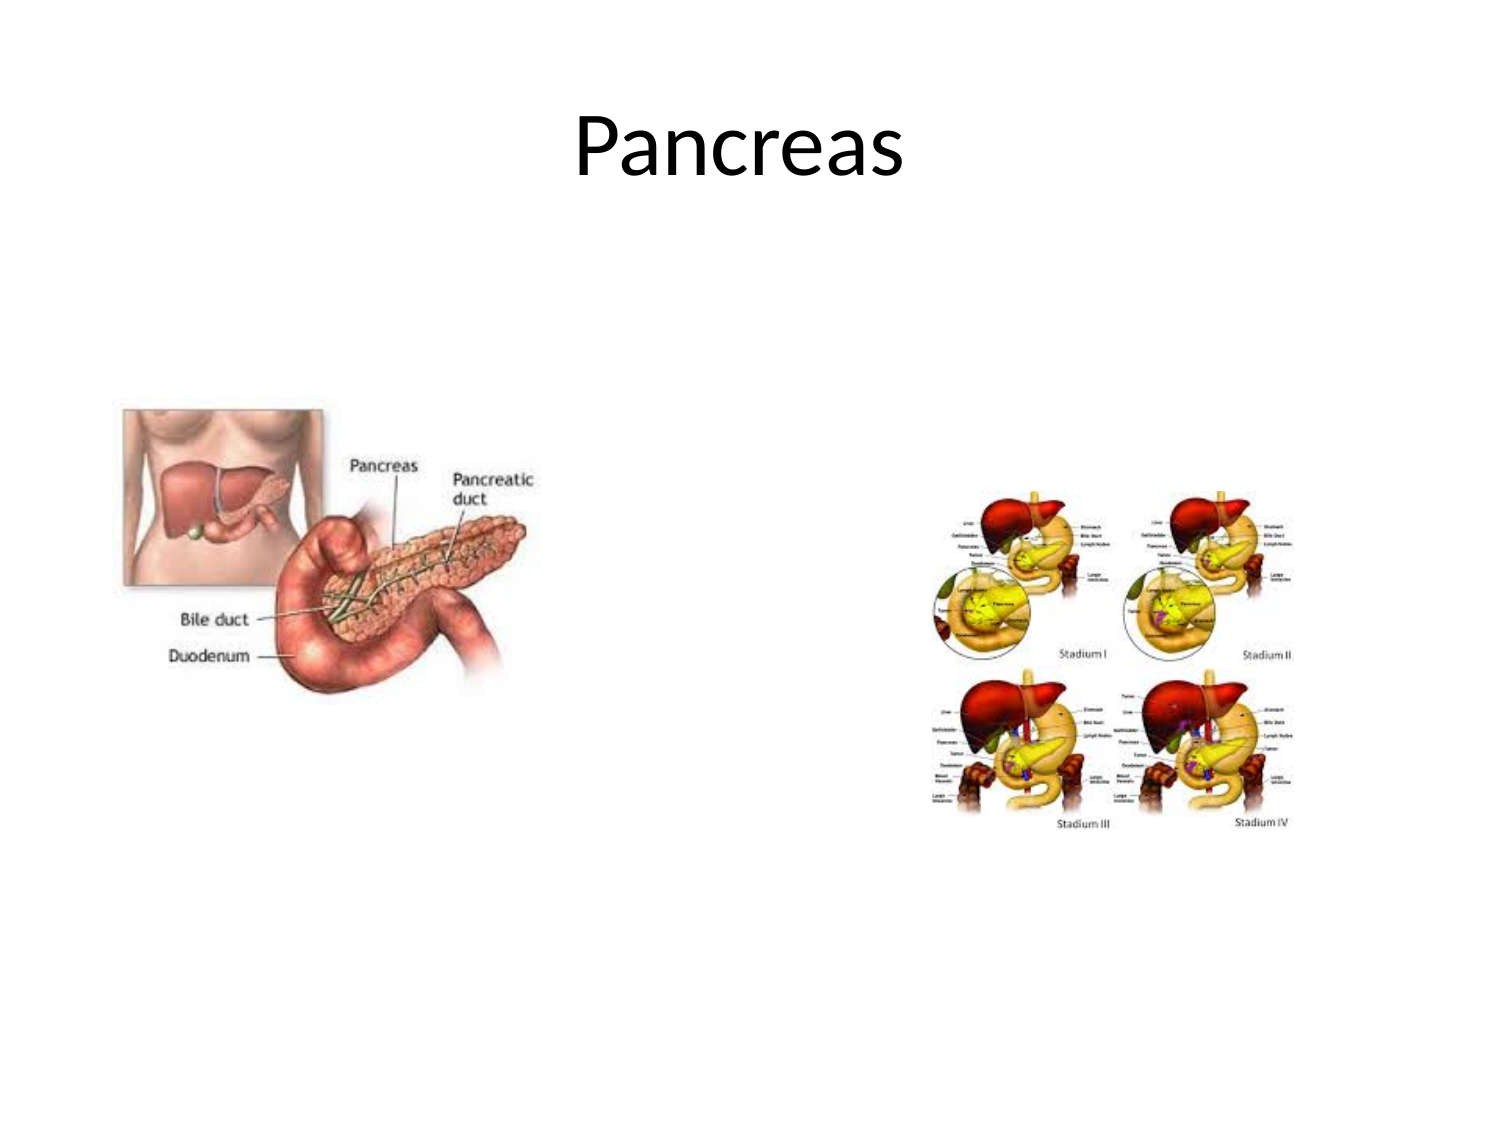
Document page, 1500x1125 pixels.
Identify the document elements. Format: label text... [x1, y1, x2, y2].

picture [111, 396, 541, 705]
title Pancreas [75, 45, 1425, 233]
picture [930, 491, 1294, 831]
